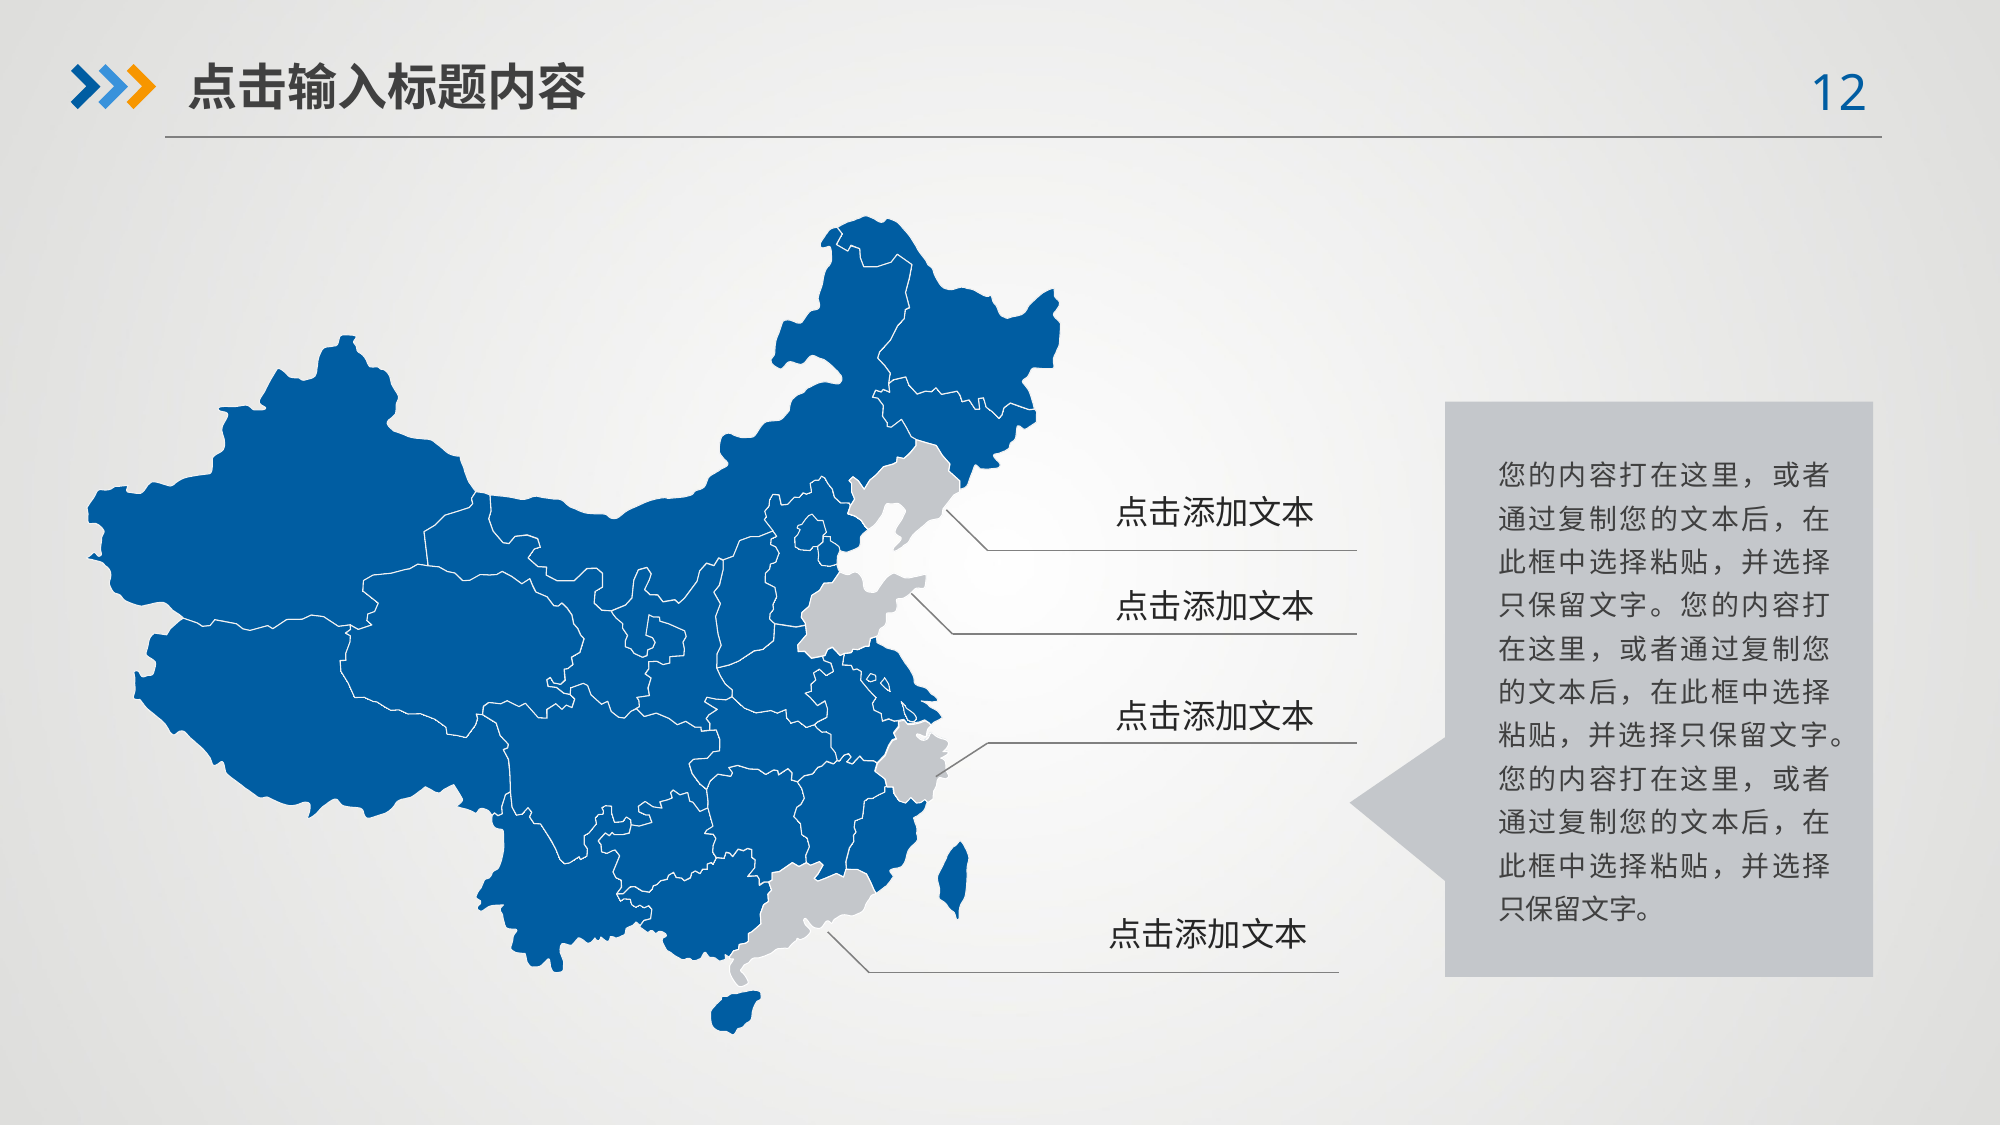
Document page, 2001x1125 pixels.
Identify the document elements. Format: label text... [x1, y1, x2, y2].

text_box 点击添加文本 [1100, 483, 1331, 539]
text_box 点击添加文本 [1100, 687, 1331, 742]
picture [0, 0, 2000, 1125]
text_box 点击输入标题内容 [187, 43, 654, 127]
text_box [86, 215, 1061, 1036]
text_box 点击添加文本 [1100, 578, 1331, 633]
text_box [827, 931, 870, 973]
text_box 点击添加文本 [1093, 905, 1324, 961]
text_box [946, 509, 988, 551]
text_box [911, 593, 953, 635]
text_box [1347, 399, 1876, 980]
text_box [935, 742, 988, 777]
text_box 您的内容打在这里，或者通过复制您的文本后，在此框中选择粘贴，并选择只保留文字。您的内容打在这里，或者通过复制您的文本后，在此框中选择粘贴，并选择只保留文字。 您的内容打在这里，或者通过复制您的文本后，在此框中选择粘贴，并选择只保留文字。 [1483, 440, 1846, 933]
